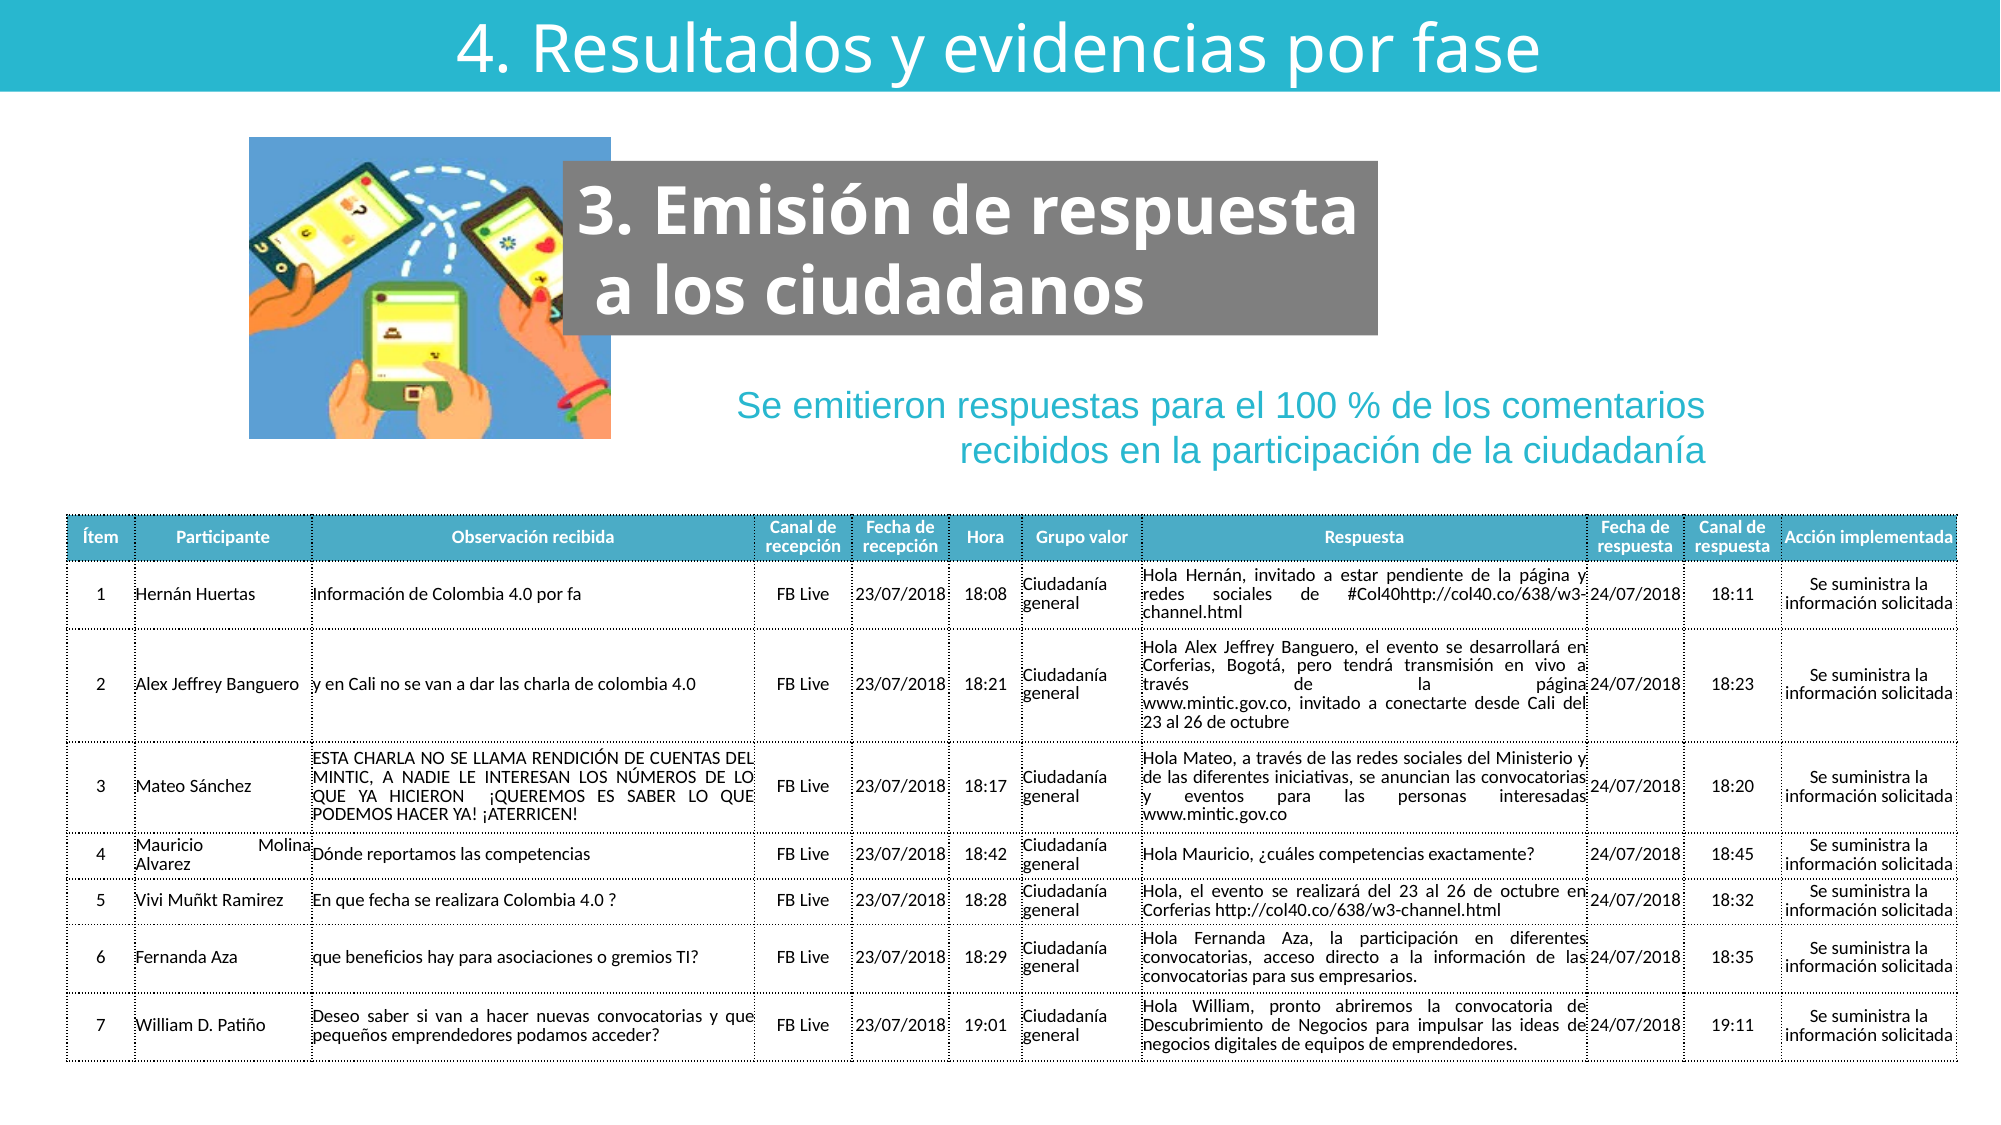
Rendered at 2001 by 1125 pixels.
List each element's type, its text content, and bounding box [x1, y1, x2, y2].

table_header Observación recibida [312, 515, 755, 561]
table_cell Mauricio Molina Alvarez [135, 833, 312, 879]
table_cell 6 [67, 925, 135, 993]
table_cell y en Cali no se van a dar las charla de colombia 4.0 [312, 629, 755, 742]
table_header Fecha de recepción [852, 515, 949, 561]
table_cell 18:35 [1684, 925, 1781, 993]
table_cell FB Live [755, 993, 852, 1061]
table_cell Hola, el evento se realizará del 23 al 26 de octubre en Corferias http://col40.co/638/w3-channel.html [1142, 879, 1587, 925]
table_cell 18:23 [1684, 629, 1781, 742]
table_cell 19:11 [1684, 993, 1781, 1061]
table_cell 23/07/2018 [852, 993, 949, 1061]
table_cell 24/07/2018 [1587, 879, 1684, 925]
table_cell 23/07/2018 [852, 833, 949, 879]
table_cell Hola William, pronto abriremos la convocatoria de Descubrimiento de Negocios para impulsar las ideas de negocios digitales de equipos de emprendedores. [1142, 993, 1587, 1061]
table_cell Fernanda Aza [135, 925, 312, 993]
table_cell 4 [67, 833, 135, 879]
table_cell 5 [67, 879, 135, 925]
table_cell 24/07/2018 [1587, 561, 1684, 629]
table_header Hora [949, 515, 1022, 561]
table_cell Mateo Sánchez [135, 742, 312, 833]
table_header Acción implementada [1781, 515, 1957, 561]
table_cell 18:32 [1684, 879, 1781, 925]
table_cell Hernán Huertas [135, 561, 312, 629]
picture [249, 136, 611, 439]
table_cell 24/07/2018 [1587, 742, 1684, 833]
table_cell 23/07/2018 [852, 925, 949, 993]
table_cell Ciudadanía general [1022, 879, 1142, 925]
text_box 4. Resultados y evidencias por fase [0, 0, 2000, 94]
table_cell Dónde reportamos las competencias [312, 833, 755, 879]
table_header Fecha de respuesta [1587, 515, 1684, 561]
table_cell 18:28 [949, 879, 1022, 925]
table_cell En que fecha se realizara Colombia 4.0 ? [312, 879, 755, 925]
table_cell Hola Mateo, a través de las redes sociales del Ministerio y de las diferentes iniciativas, se anuncian las convocatorias y eventos para las personas interesadas www.mintic.gov.co [1142, 742, 1587, 833]
table_cell Ciudadanía general [1022, 993, 1142, 1061]
table_cell 24/07/2018 [1587, 629, 1684, 742]
table_header Respuesta [1142, 515, 1587, 561]
table_header Canal de recepción [755, 515, 852, 561]
table_cell 19:01 [949, 993, 1022, 1061]
table_cell 18:17 [949, 742, 1022, 833]
table_cell Hola Fernanda Aza, la participación en diferentes convocatorias, acceso directo a la información de las convocatorias para sus empresarios. [1142, 925, 1587, 993]
table_cell 18:45 [1684, 833, 1781, 879]
table_cell FB Live [755, 833, 852, 879]
table_cell 24/07/2018 [1587, 925, 1684, 993]
table_cell Ciudadanía general [1022, 629, 1142, 742]
table_cell Ciudadanía general [1022, 742, 1142, 833]
table_header Grupo valor [1022, 515, 1142, 561]
table_cell 18:11 [1684, 561, 1781, 629]
table_cell 18:08 [949, 561, 1022, 629]
table_cell William D. Patiño [135, 993, 312, 1061]
table_cell 2 [67, 629, 135, 742]
table_cell Vivi Muñkt Ramirez [135, 879, 312, 925]
table_cell Se suministra la información solicitada [1781, 833, 1957, 879]
table_cell 24/07/2018 [1587, 993, 1684, 1061]
table_cell 23/07/2018 [852, 629, 949, 742]
table_header Canal de respuesta [1684, 515, 1781, 561]
table_cell Ciudadanía general [1022, 833, 1142, 879]
table_cell 7 [67, 993, 135, 1061]
table_cell 3 [67, 742, 135, 833]
text_box Se emitieron respuestas para el 100 % de los comentarios recibidos en la participación de la ciudadanía [657, 373, 1721, 479]
table_cell FB Live [755, 879, 852, 925]
table_cell 18:20 [1684, 742, 1781, 833]
table_cell Ciudadanía general [1022, 925, 1142, 993]
table_header Ítem [67, 515, 135, 561]
table_cell FB Live [755, 629, 852, 742]
table_cell 24/07/2018 [1587, 833, 1684, 879]
table_cell 23/07/2018 [852, 561, 949, 629]
table_cell Hola Mauricio, ¿cuáles competencias exactamente? [1142, 833, 1587, 879]
table_cell 23/07/2018 [852, 879, 949, 925]
table_cell FB Live [755, 742, 852, 833]
table_cell Se suministra la información solicitada [1781, 561, 1957, 629]
table_cell Se suministra la información solicitada [1781, 742, 1957, 833]
table_cell Se suministra la información solicitada [1781, 993, 1957, 1061]
table_cell Ciudadanía general [1022, 561, 1142, 629]
table_cell Se suministra la información solicitada [1781, 629, 1957, 742]
table_cell FB Live [755, 925, 852, 993]
table_cell 23/07/2018 [852, 742, 949, 833]
text_box 3. Emisión de respuesta a los ciudadanos [615, 160, 1378, 336]
table_cell ESTA CHARLA NO SE LLAMA RENDICIÓN DE CUENTAS DEL MINTIC, A NADIE LE INTERESAN LOS NÚMEROS DE LO QUE YA HICIERON ¡QUEREMOS ES SABER LO QUE PODEMOS HACER YA! ¡ATERRICEN! [312, 742, 755, 833]
table_cell 18:42 [949, 833, 1022, 879]
table_cell Información de Colombia 4.0 por fa [312, 561, 755, 629]
table_cell Se suministra la información solicitada [1781, 879, 1957, 925]
table_cell Alex Jeffrey Banguero [135, 629, 312, 742]
table_cell 1 [67, 561, 135, 629]
table_header Participante [135, 515, 312, 561]
table_cell 18:29 [949, 925, 1022, 993]
table_cell Hola Alex Jeffrey Banguero, el evento se desarrollará en Corferias, Bogotá, pero tendrá transmisión en vivo a través de la página www.mintic.gov.co, invitado a conectarte desde Cali del 23 al 26 de octubre [1142, 629, 1587, 742]
table_cell Se suministra la información solicitada [1781, 925, 1957, 993]
table_cell FB Live [755, 561, 852, 629]
table_cell 18:21 [949, 629, 1022, 742]
table_cell que beneficios hay para asociaciones o gremios TI? [312, 925, 755, 993]
table_cell Hola Hernán, invitado a estar pendiente de la página y redes sociales de #Col40http://col40.co/638/w3-channel.html [1142, 561, 1587, 629]
table_cell Deseo saber si van a hacer nuevas convocatorias y que pequeños emprendedores podamos acceder? [312, 993, 755, 1061]
